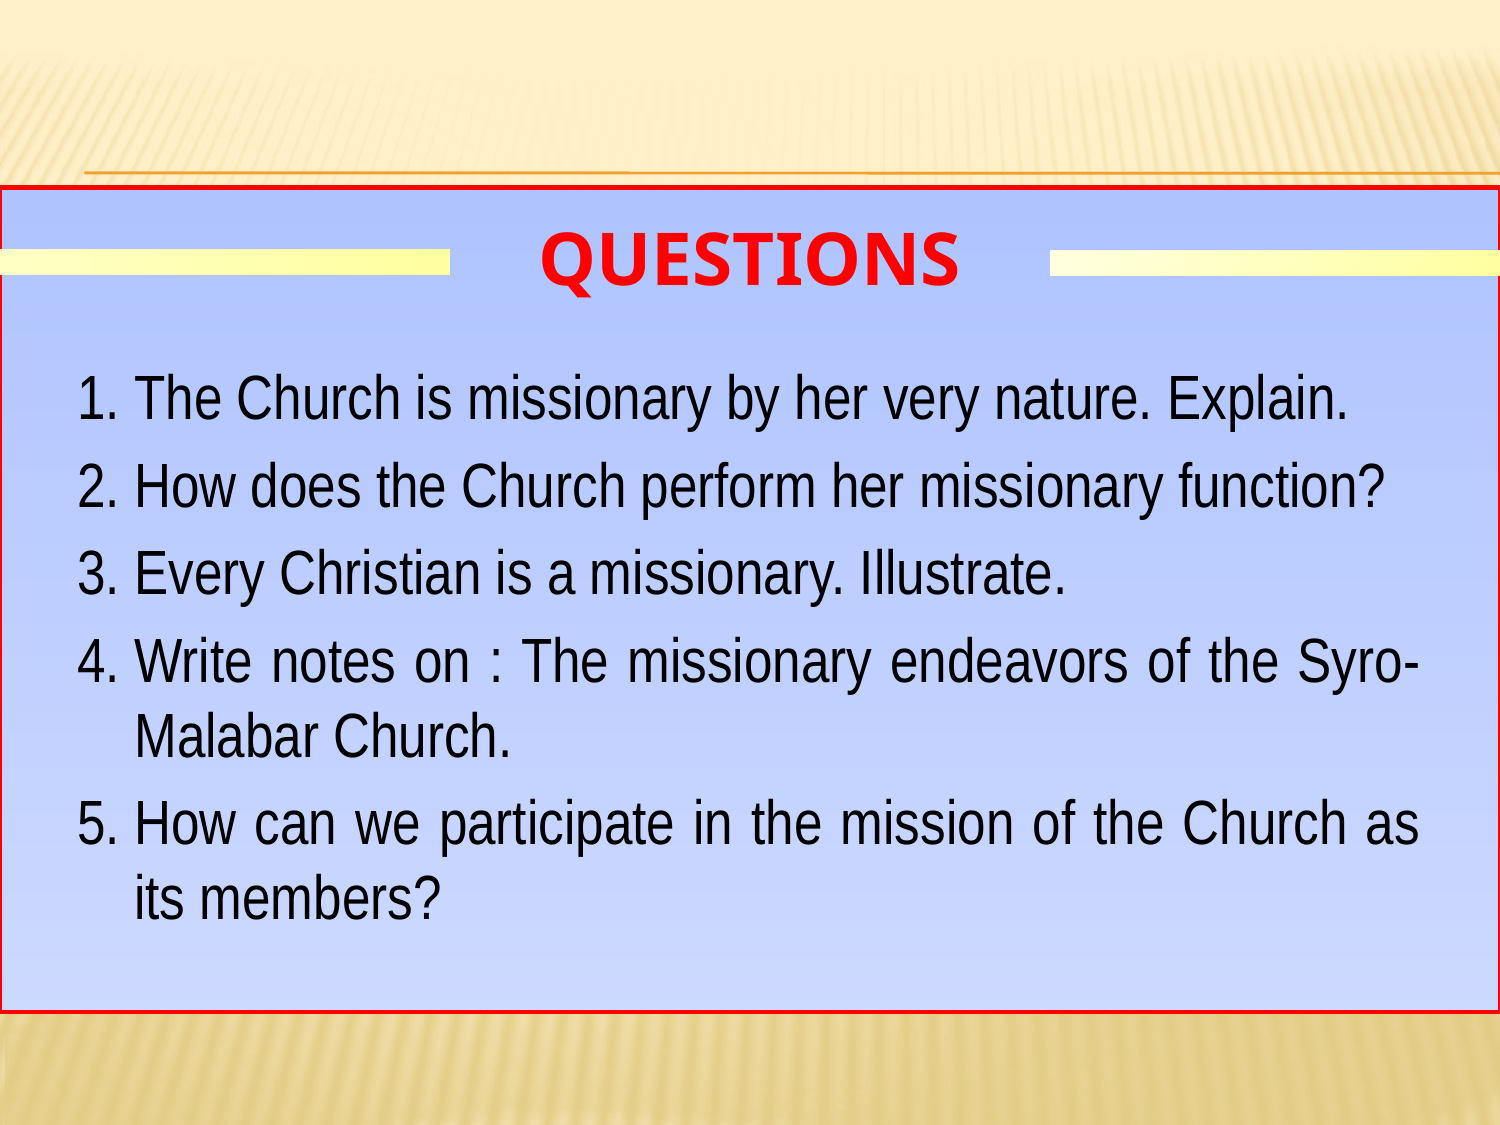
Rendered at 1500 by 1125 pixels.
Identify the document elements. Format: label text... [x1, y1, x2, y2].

text_box [1048, 248, 1500, 277]
list 1. The Church is missionary by her very nature. Explain. 2. How does the Church perform her missionary function? 3. Every Christian is a missionary. Illustrate. 4. Write notes on : The missionary endeavors of the Syro-Malabar Church. 5. How can we participate in the mission of the Church as its members? [62, 350, 1438, 713]
title Questions [0, 187, 1500, 325]
text_box [0, 325, 1500, 1014]
text_box [0, 248, 452, 277]
